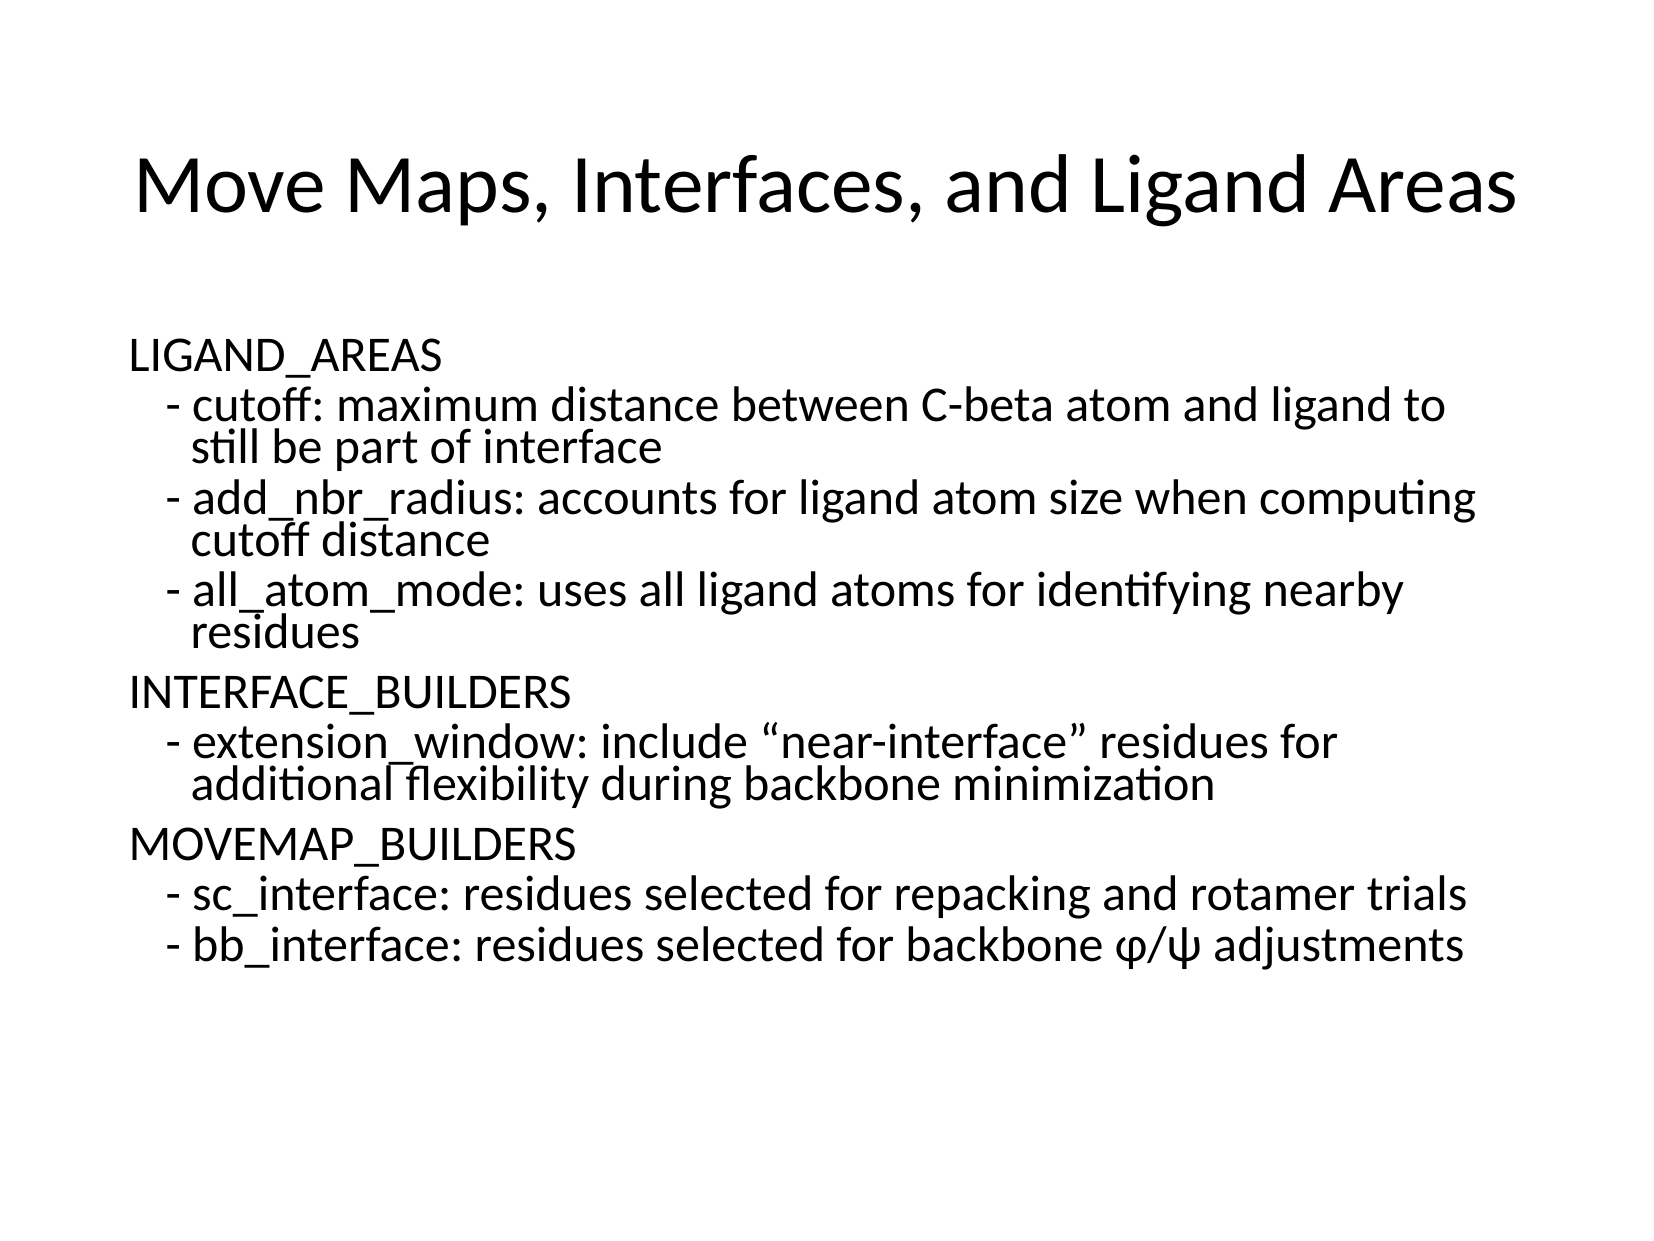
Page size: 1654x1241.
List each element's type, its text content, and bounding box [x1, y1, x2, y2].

list LIGAND_AREAS - cutoff: maximum distance between C-beta atom and ligand to still be part of interface - add_nbr_radius: accounts for ligand atom size when computing cutoff distance - all_atom_mode: uses all ligand atoms for identifying nearby residues INTERFACE_BUILDERS - extension_window: include “near-interface” residues for additional flexibility during backbone minimization MOVEMAP_BUILDERS - sc_interface: residues selected for repacking and rotamer trials - bb_interface: residues selected for backbone φ/ψ adjustments [113, 330, 1540, 1117]
title Move Maps, Interfaces, and Ligand Areas [113, 66, 1540, 306]
